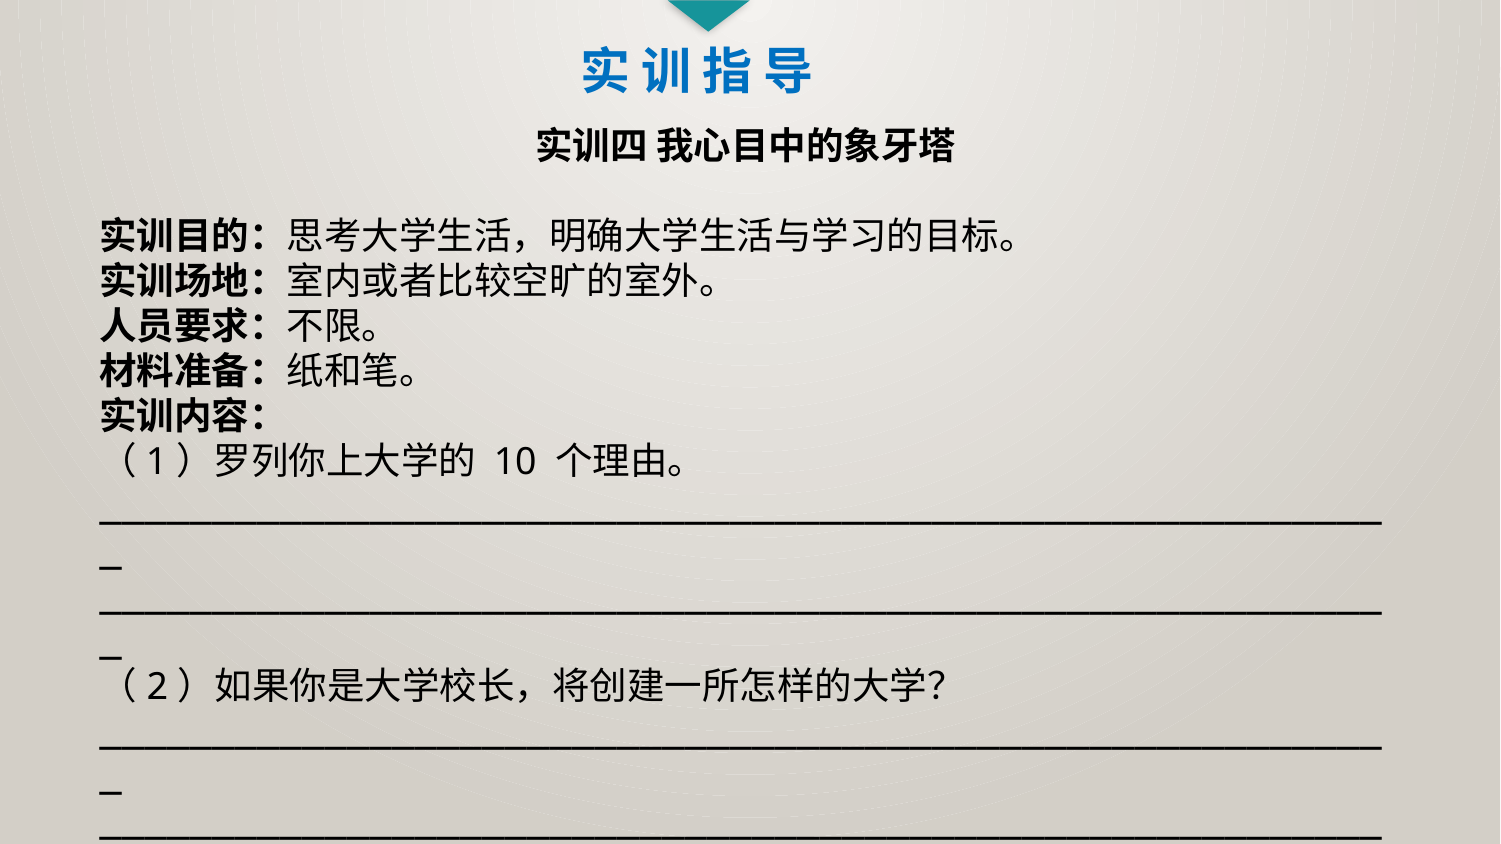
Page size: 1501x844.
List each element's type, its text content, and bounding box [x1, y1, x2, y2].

text_box 实 训 指 导 [565, 31, 852, 107]
text_box [665, 0, 752, 33]
text_box 实训四 我心目中的象牙塔 实训目的：思考大学生活，明确大学生活与学习的目标。 实训场地：室内或者比较空旷的室外。 人员要求：不限。 材料准备：纸和笔。 实训内容： （1）罗列你上大学的 10 个理由。 __________________________________________________________ __________________________________________________________ （2）如果你是大学校长，将创建一所怎样的大学？ __________________________________________________________ _________________________________________________________ （3）你为什么选择现在的专业？你是否喜欢现在的专业？ __________________________________________________________ __________________________________________________________ [84, 114, 1408, 844]
